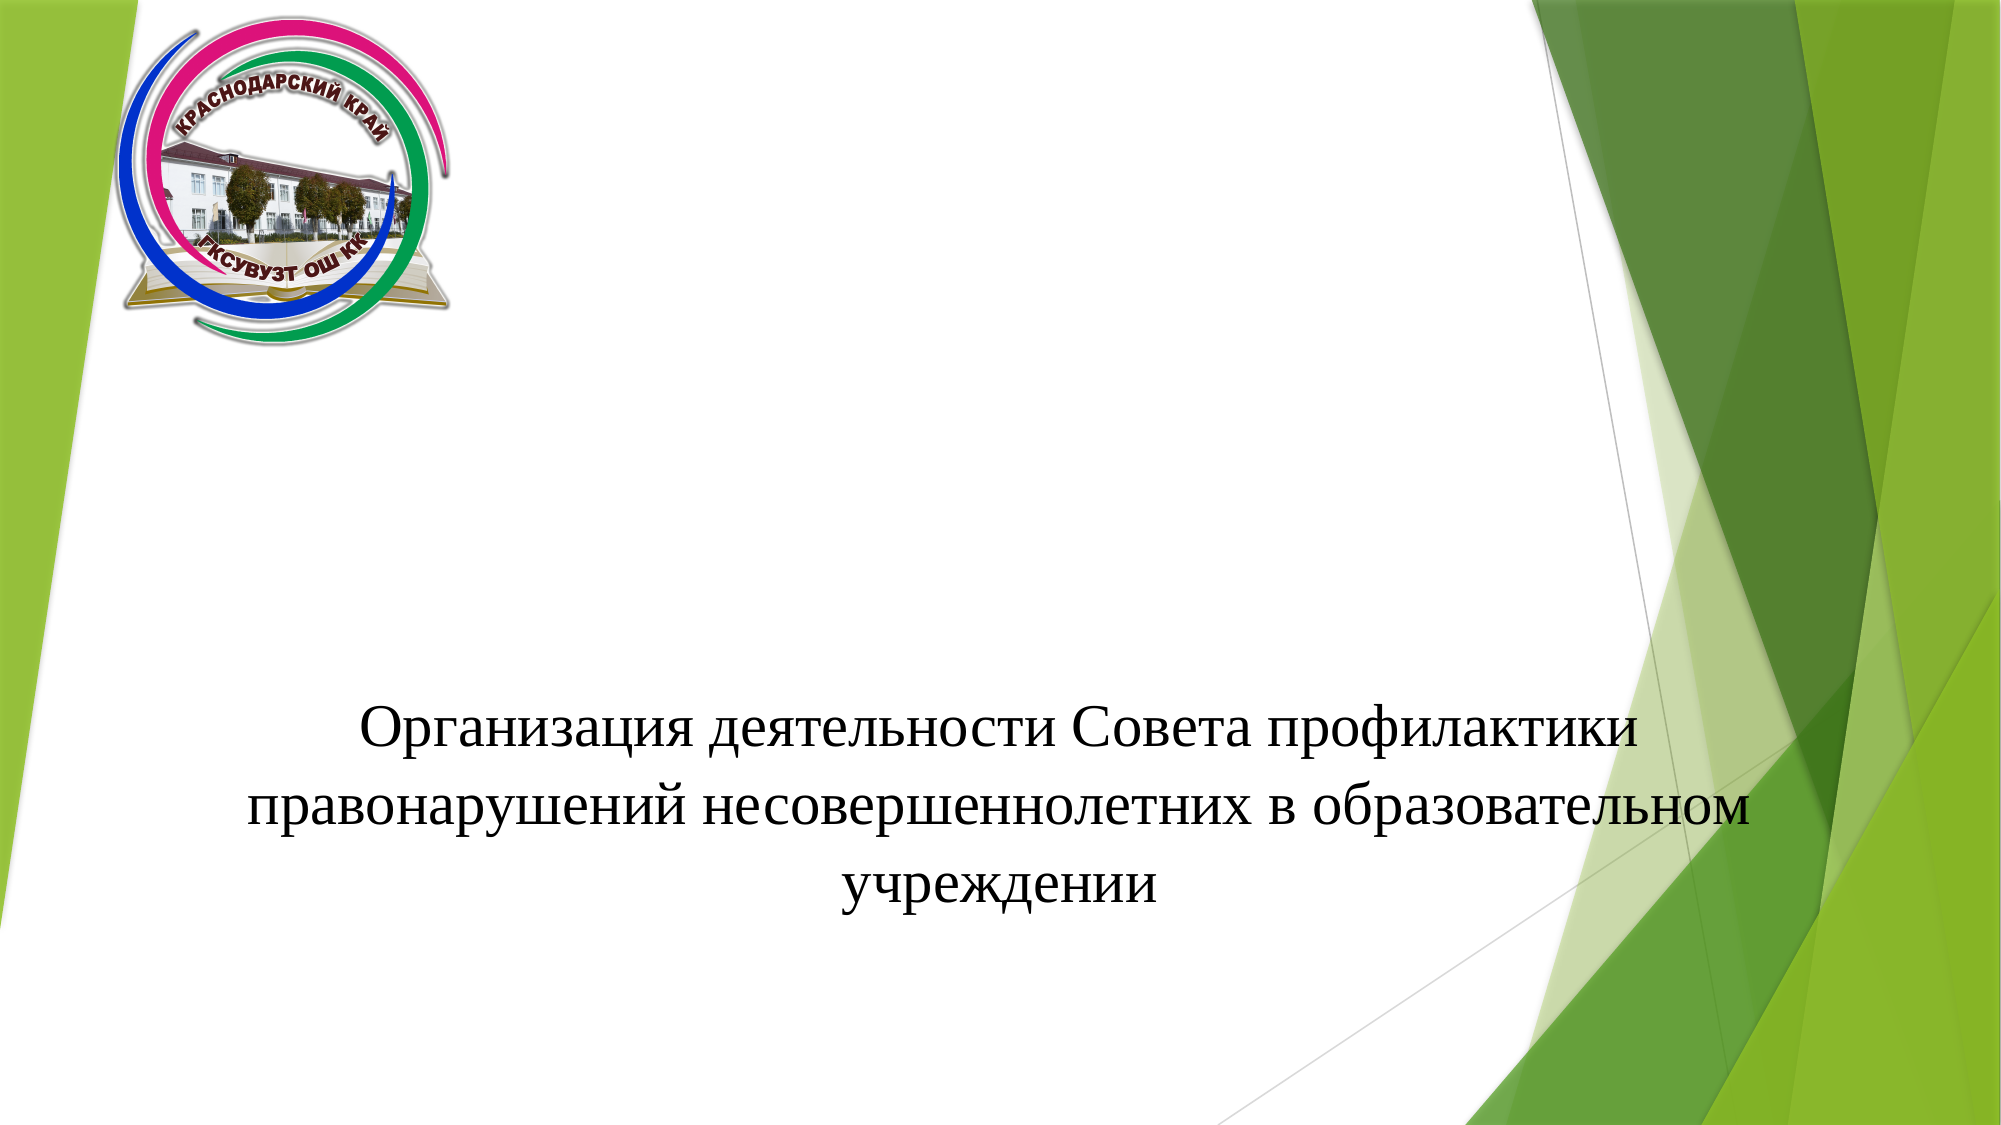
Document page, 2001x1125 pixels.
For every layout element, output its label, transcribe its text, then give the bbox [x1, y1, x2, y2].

title Организация деятельности Совета профилактики правонарушений несовершеннолетних в образовательном учреждении [191, 391, 1809, 995]
picture [111, 10, 457, 350]
